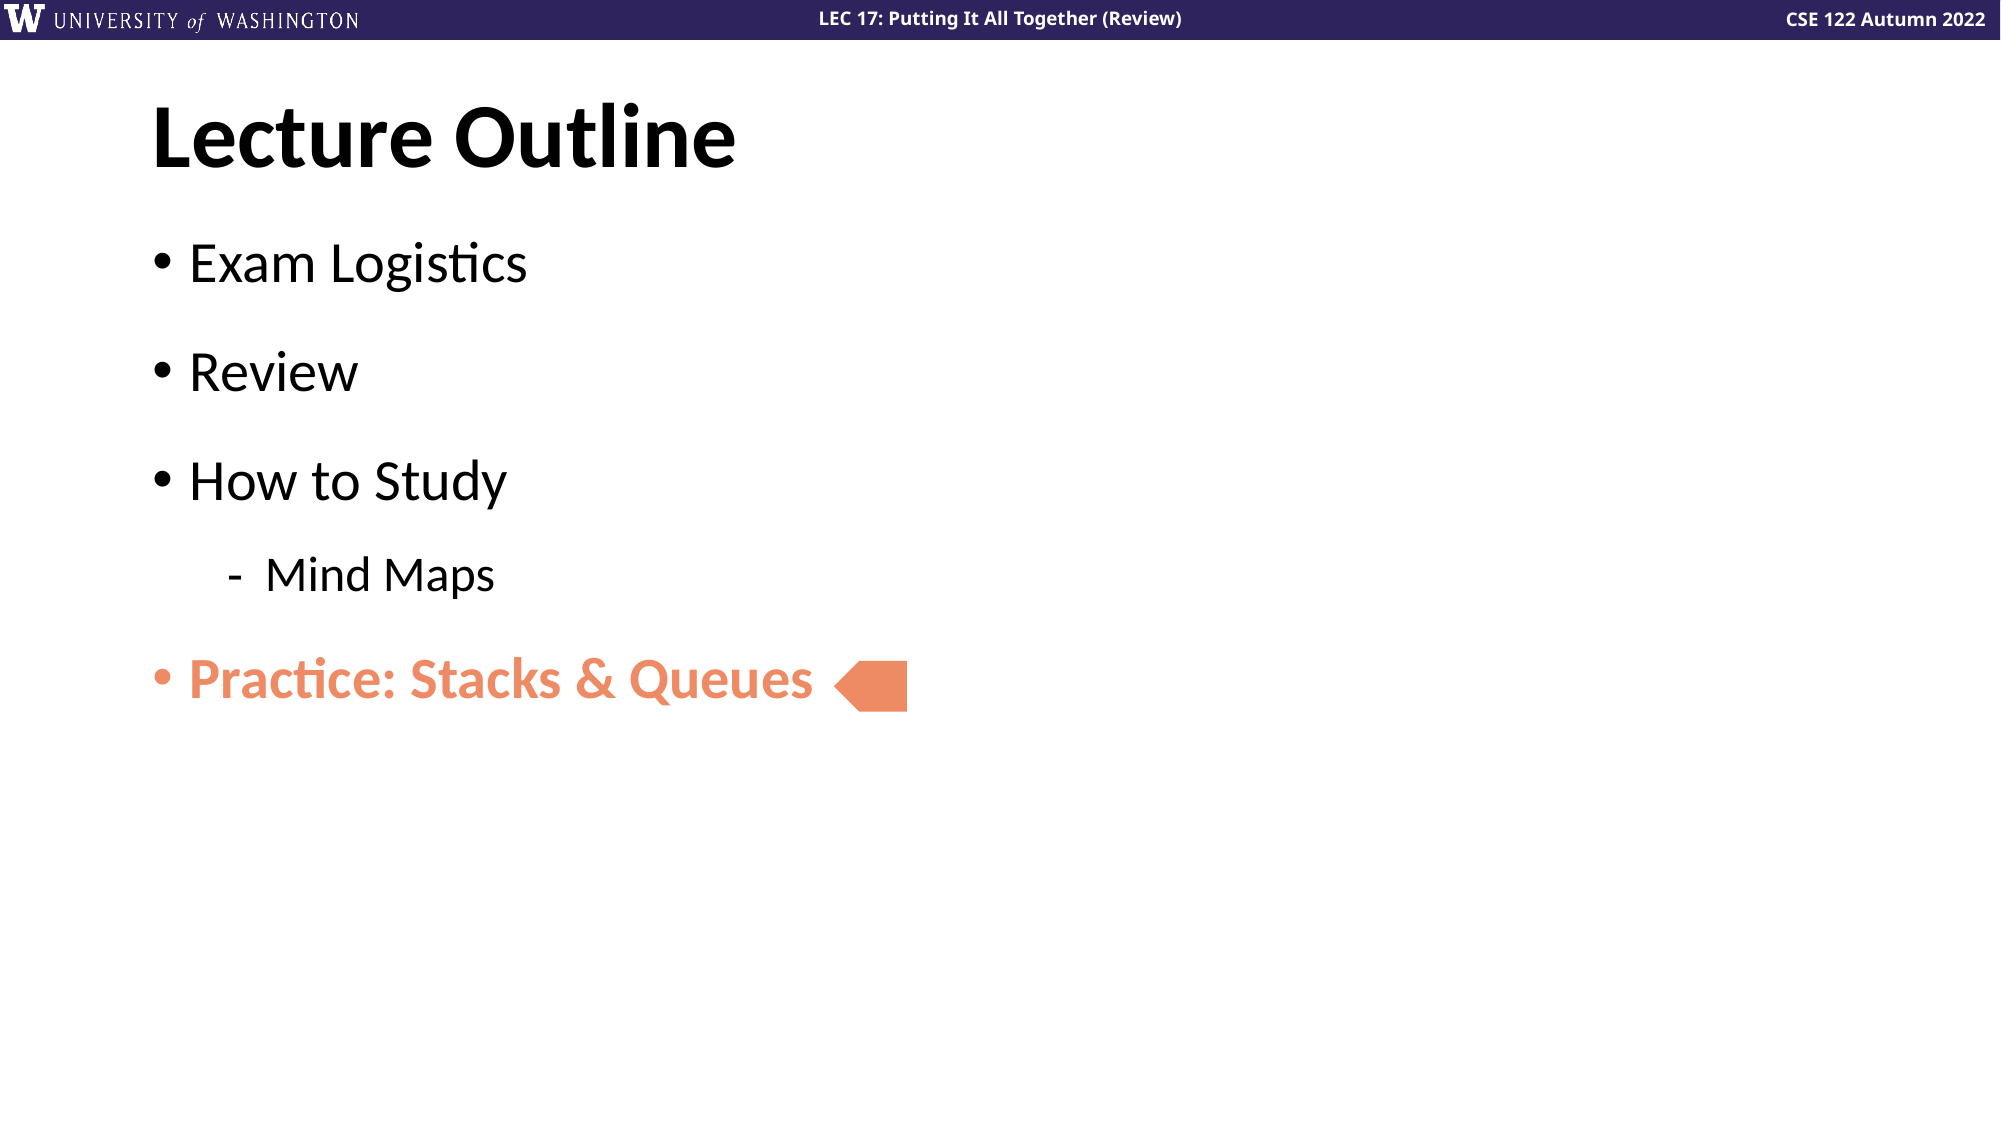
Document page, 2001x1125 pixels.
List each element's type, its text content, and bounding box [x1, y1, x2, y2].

title Lecture Outline [137, 74, 1863, 200]
list Exam Logistics Review How to Study Mind Maps Practice: Stacks & Queues [137, 224, 1863, 1014]
picture [4, 4, 358, 33]
text_box [832, 659, 908, 713]
